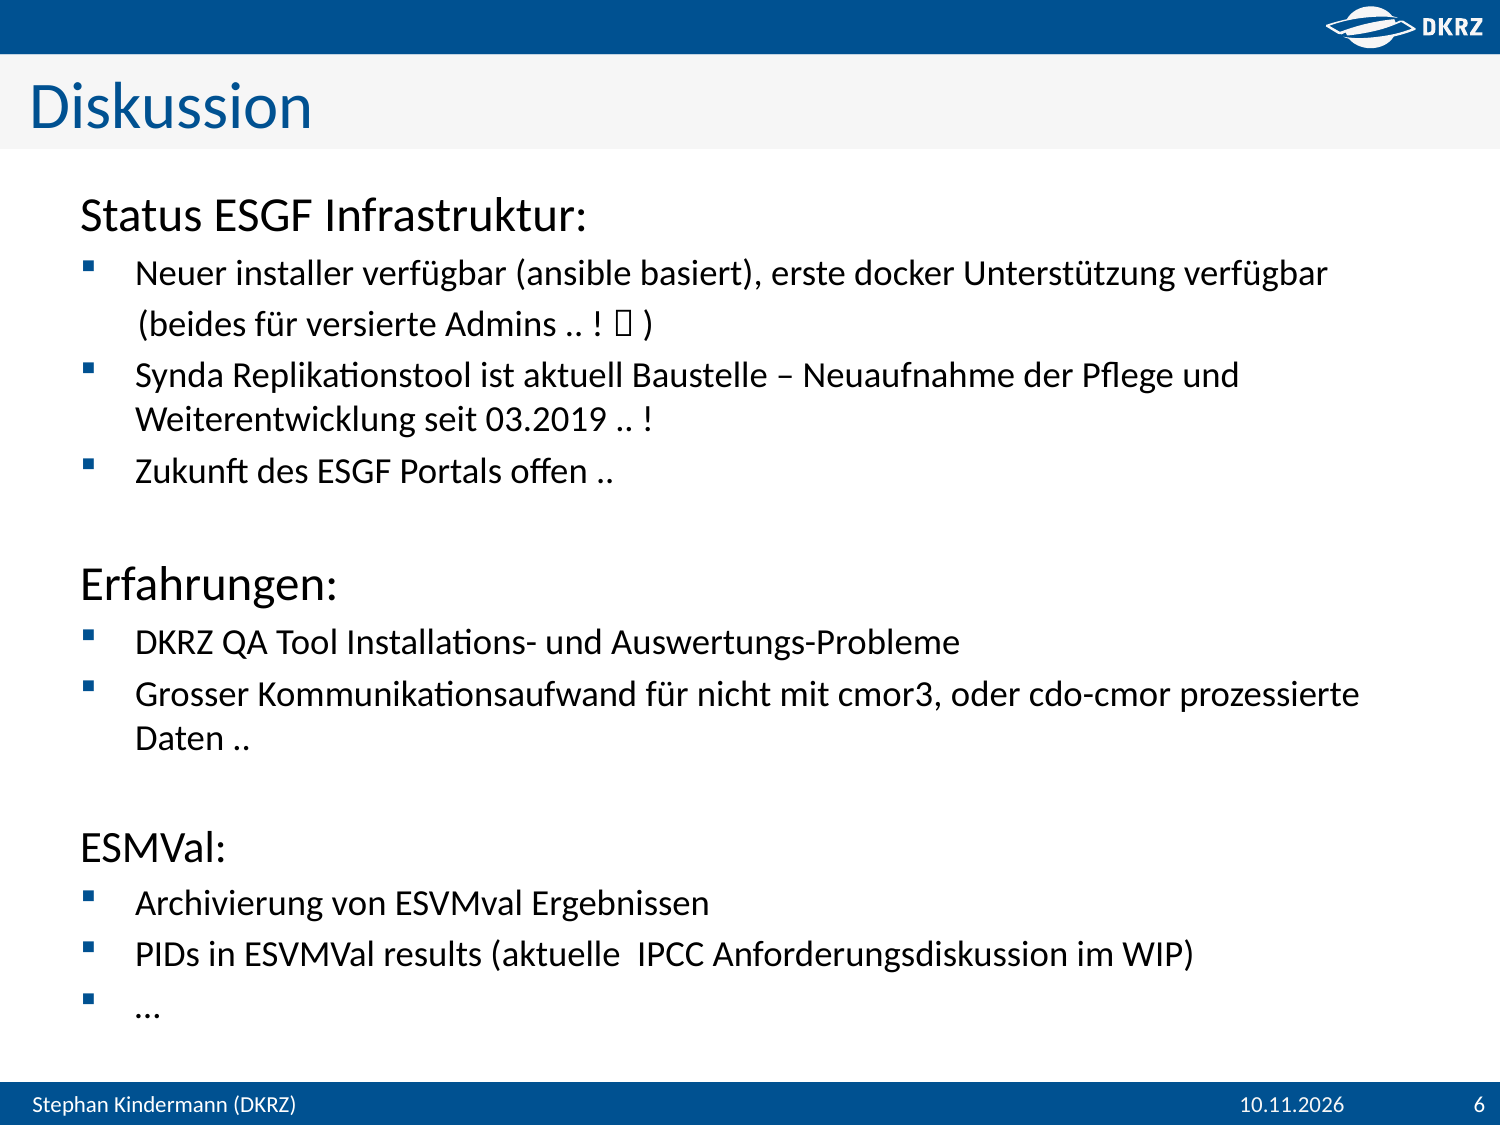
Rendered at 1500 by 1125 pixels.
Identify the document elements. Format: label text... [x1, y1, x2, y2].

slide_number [1187, 1082, 1360, 1125]
slide_number 6 [1376, 1082, 1500, 1125]
list Status ESGF Infrastruktur: Neuer installer verfügbar (ansible basiert), erste docker Unterstützung verfügbar (beides für versierte Admins .. !  ) Synda Replikationstool ist aktuell Baustelle – Neuaufnahme der Pflege und Weiterentwicklung seit 03.2019 .. ! Zukunft des ESGF Portals offen .. Erfahrungen: DKRZ QA Tool Installations- und Auswertungs-Probleme Grosser Kommunikationsaufwand für nicht mit cmor3, oder cdo-cmor prozessierte Daten .. ESMVal: Archivierung von ESVMval Ergebnissen PIDs in ESVMVal results (aktuelle IPCC Anforderungsdiskussion im WIP) … [64, 172, 1414, 1035]
title Diskussion [0, 54, 1500, 149]
